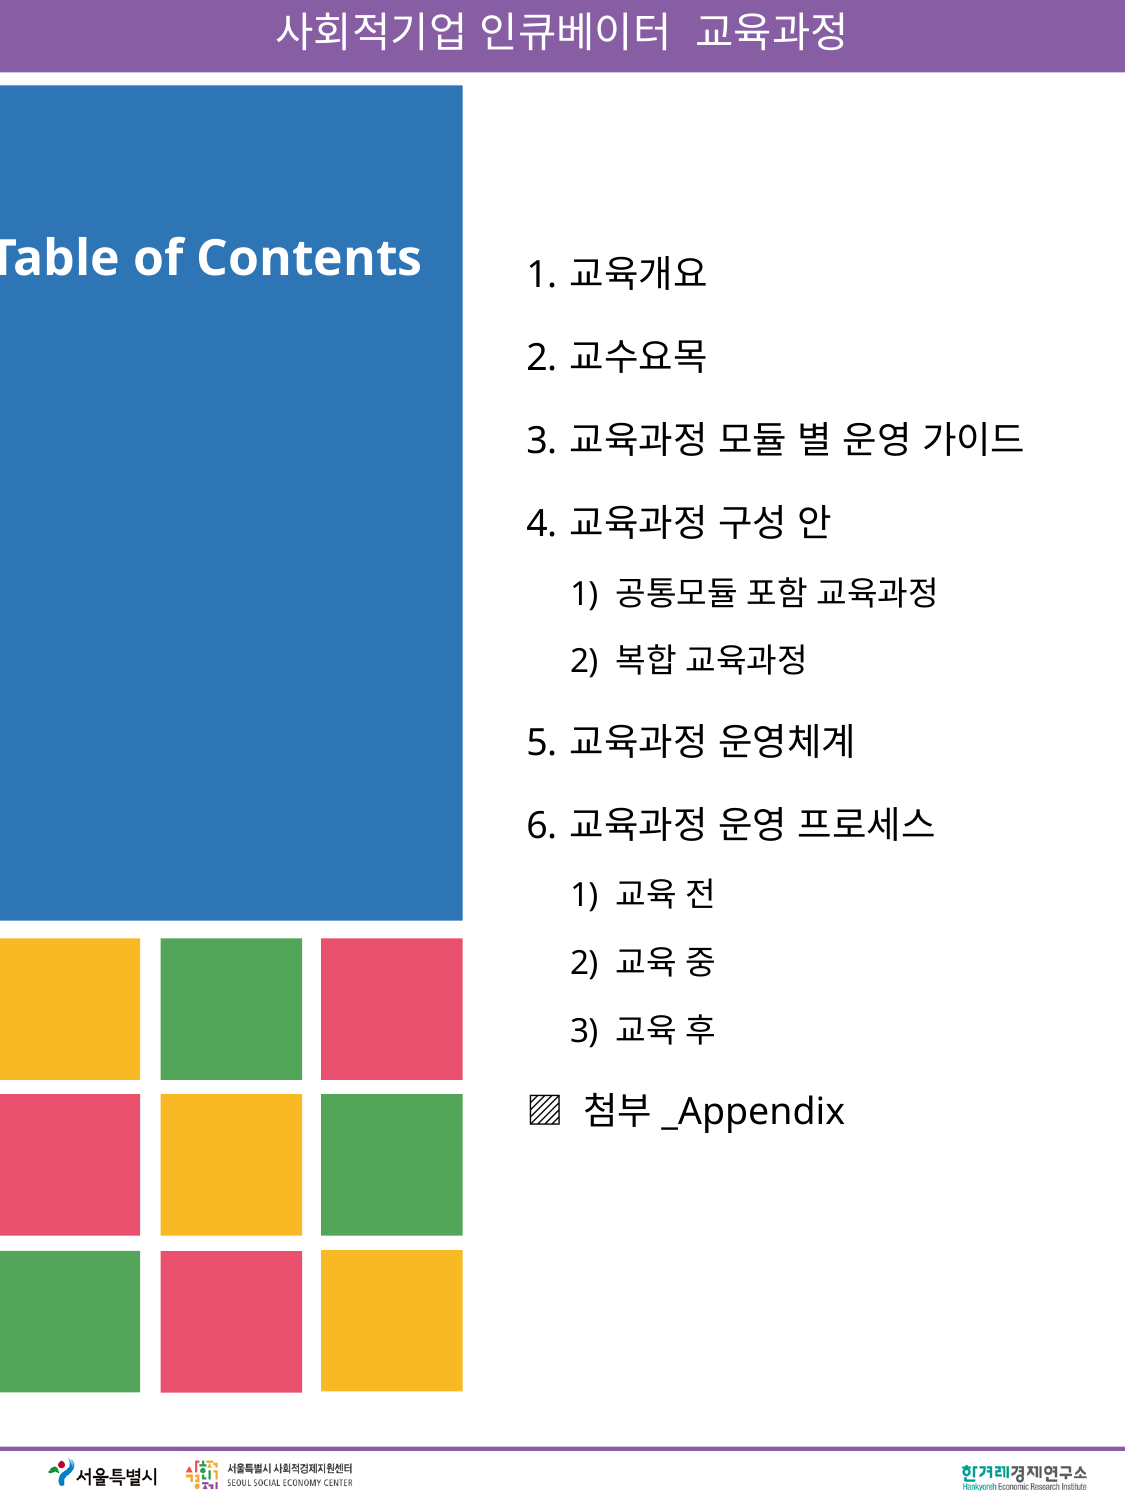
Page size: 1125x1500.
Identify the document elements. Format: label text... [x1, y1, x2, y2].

list 교육개요 교수요목 교육과정 모듈 별 운영 가이드 교육과정 구성 안 공통모듈 포함 교육과정 복합 교육과정 교육과정 운영체계 교육과정 운영 프로세스 교육 전 교육 중 교육 후 ▨ 첨부_Appendix [511, 219, 1125, 1353]
picture [962, 1465, 1087, 1491]
picture [178, 1451, 360, 1499]
picture [48, 1457, 157, 1486]
